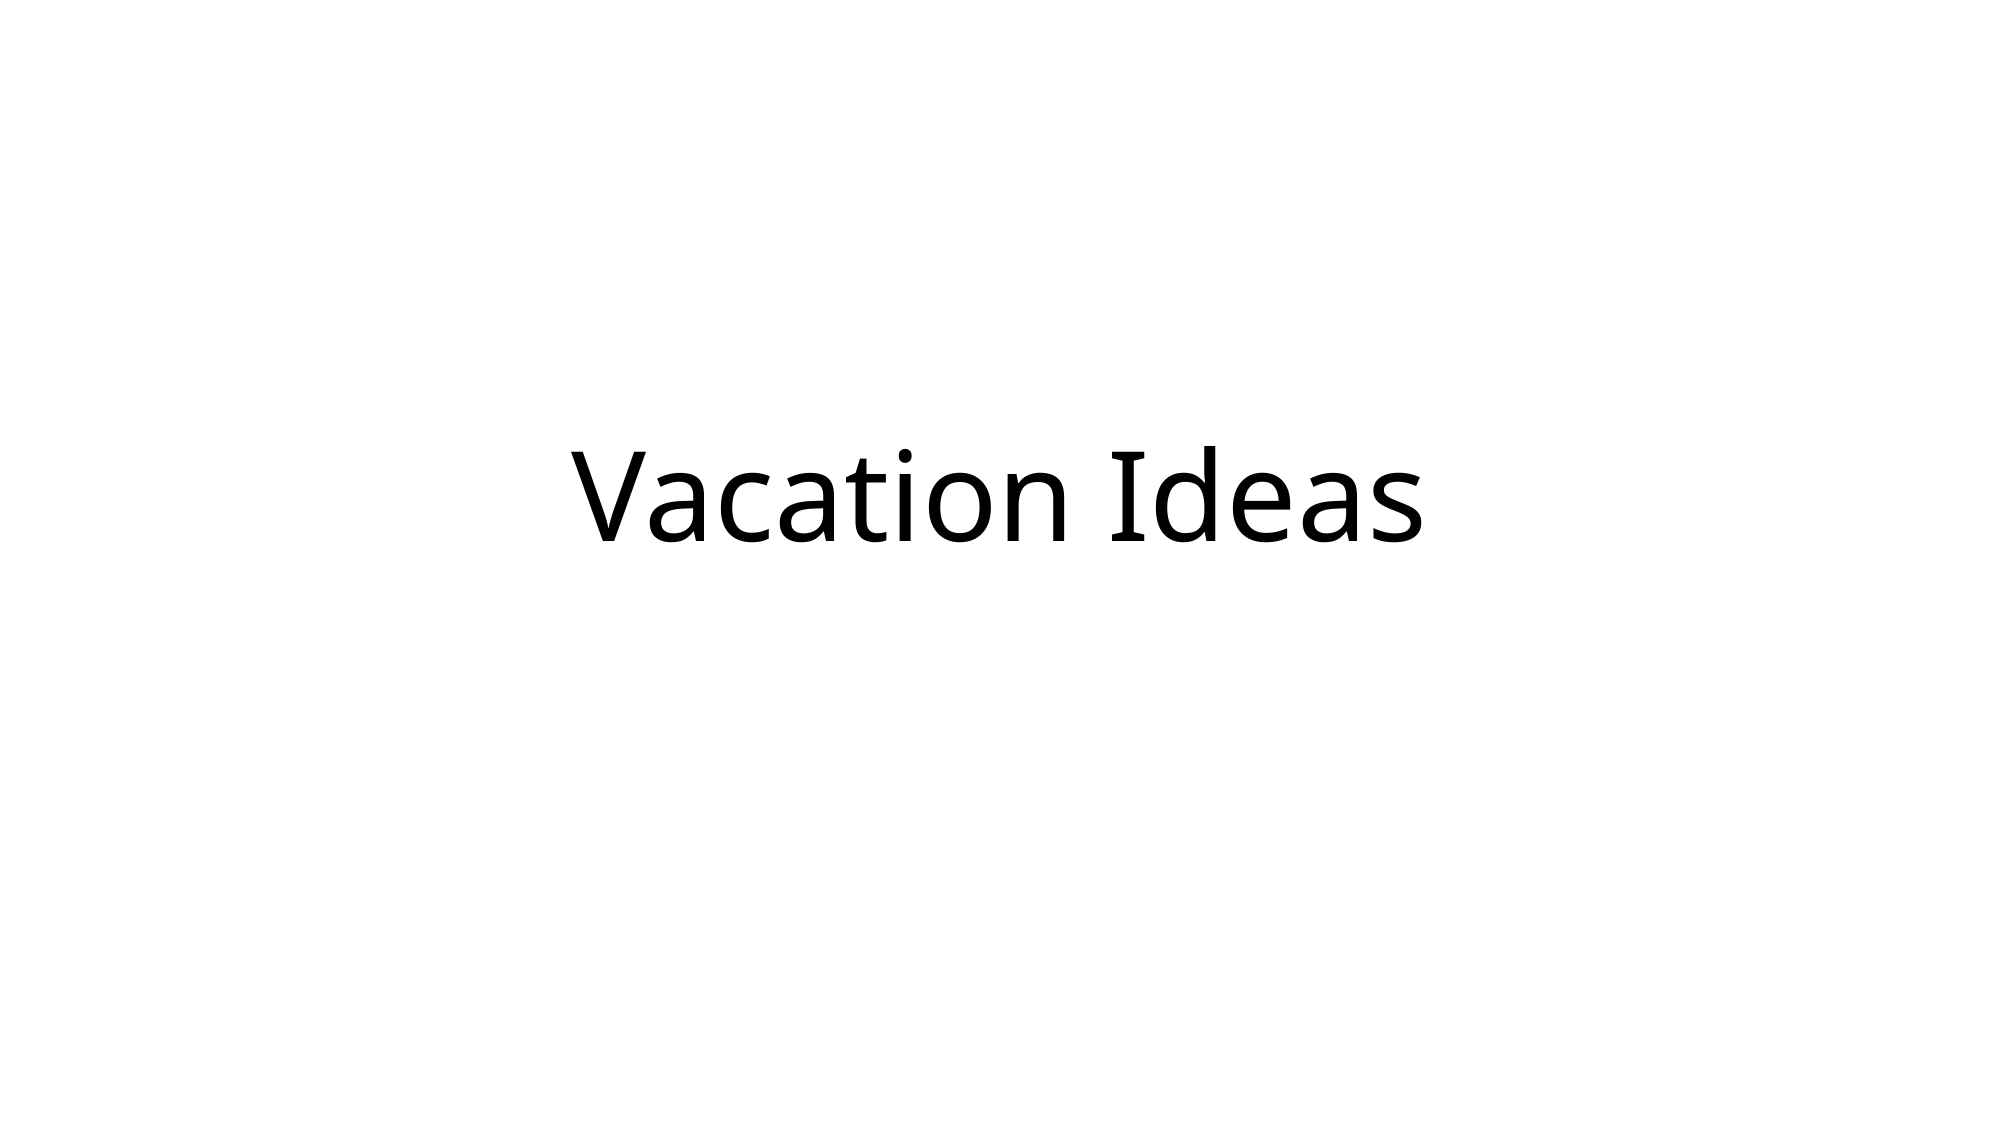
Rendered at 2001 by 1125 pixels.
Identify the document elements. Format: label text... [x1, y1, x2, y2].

title Vacation Ideas [249, 184, 1750, 576]
